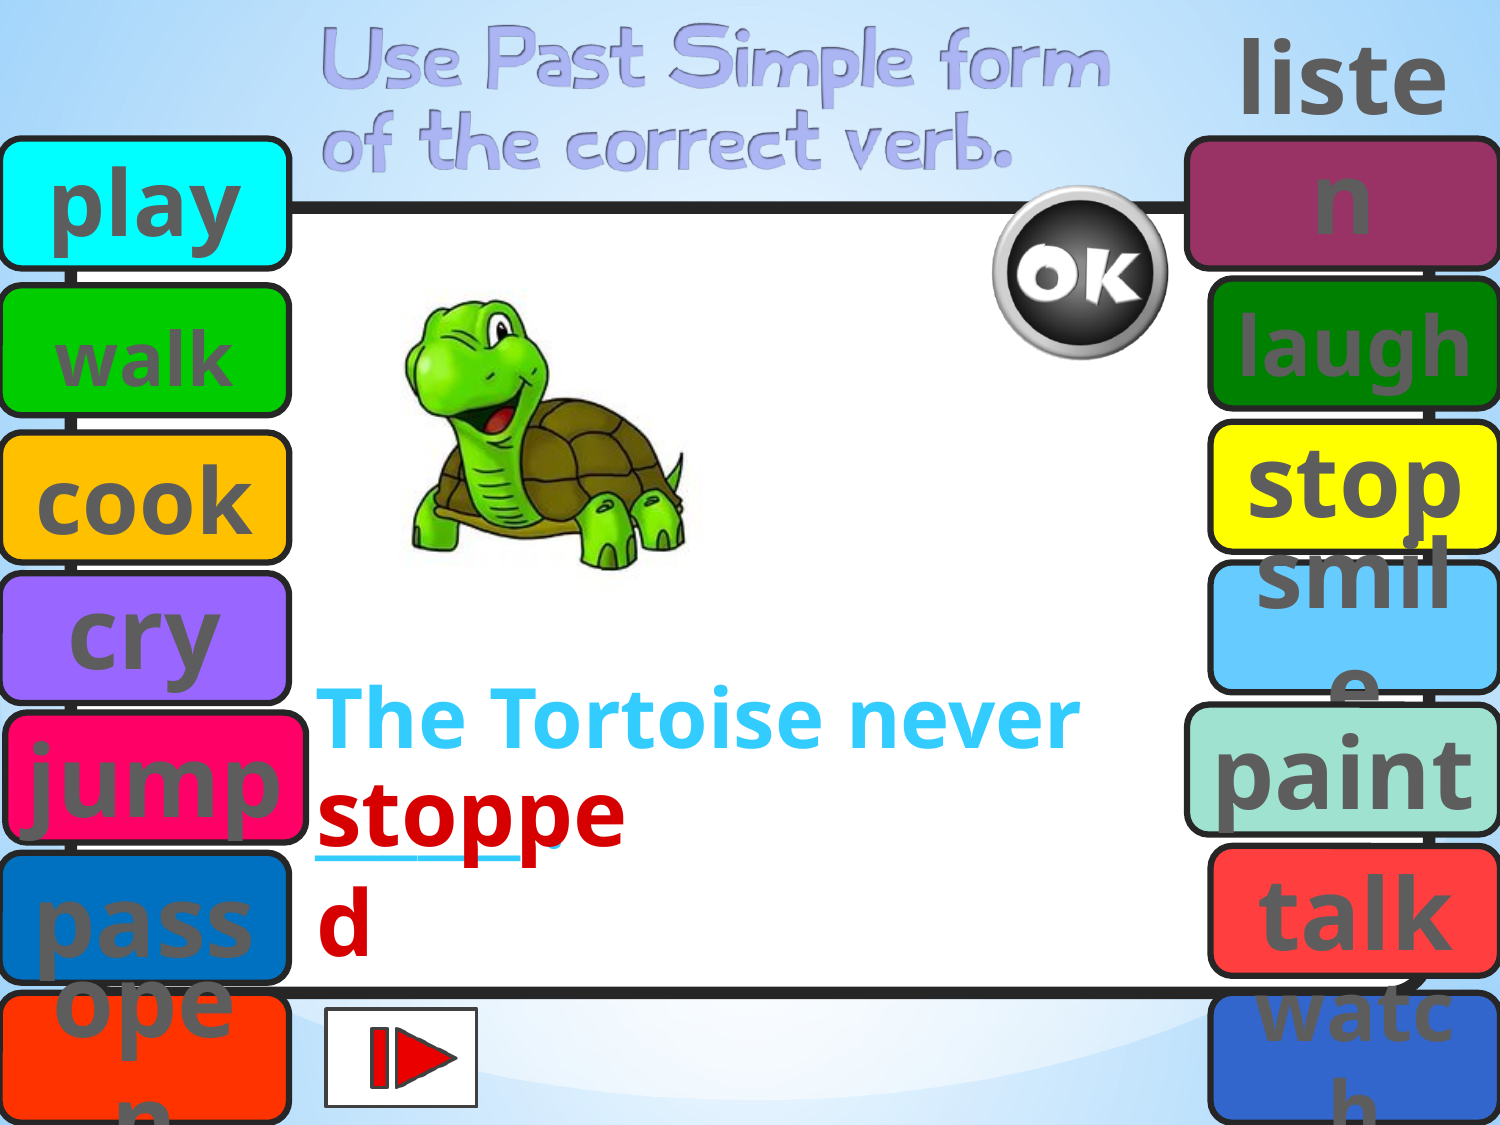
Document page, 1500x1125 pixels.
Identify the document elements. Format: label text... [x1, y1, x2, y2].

text_box [1254, 836, 1431, 844]
picture [376, 265, 713, 602]
text_box stopped [301, 747, 698, 983]
text_box walk [0, 283, 291, 417]
picture [990, 183, 1169, 361]
text_box [69, 206, 1431, 716]
text_box stop [1209, 420, 1500, 553]
picture [324, 1007, 478, 1109]
text_box watch [1209, 991, 1500, 1125]
text_box listen [1185, 137, 1500, 270]
text_box open [0, 991, 291, 1125]
text_box cry [0, 571, 291, 705]
text_box The Tortoise never ______ . [300, 657, 1254, 873]
picture [300, 3, 1124, 180]
text_box [69, 839, 1422, 995]
text_box smile [1209, 561, 1500, 694]
text_box laugh [1209, 277, 1500, 410]
text_box paint [1185, 703, 1500, 836]
text_box cook [0, 431, 291, 564]
text_box talk [1209, 844, 1500, 978]
text_box pass [0, 851, 291, 984]
text_box play [0, 137, 291, 270]
text_box jump [3, 711, 308, 844]
